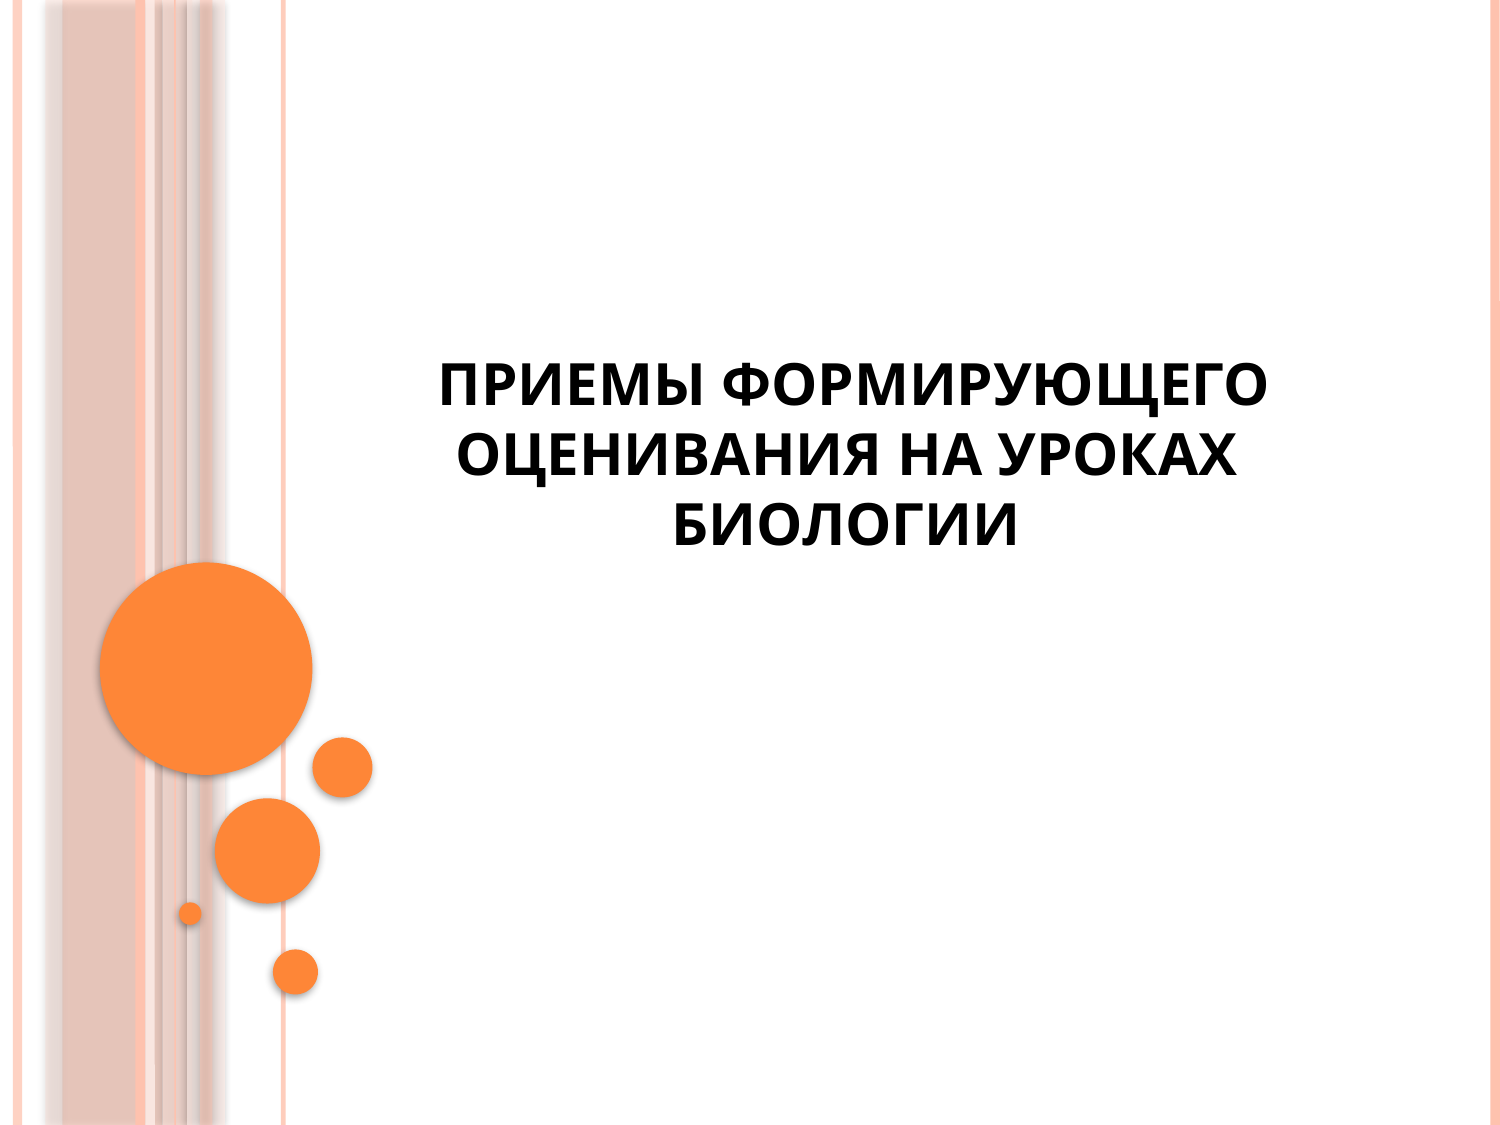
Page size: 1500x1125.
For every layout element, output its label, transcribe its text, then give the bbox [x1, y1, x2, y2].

title ПРИЕМЫ ФОРМИРУЮЩЕГО ОЦЕНИВАНИЯ НА УРОКАХ БИОЛОГИИ [304, 199, 1388, 705]
